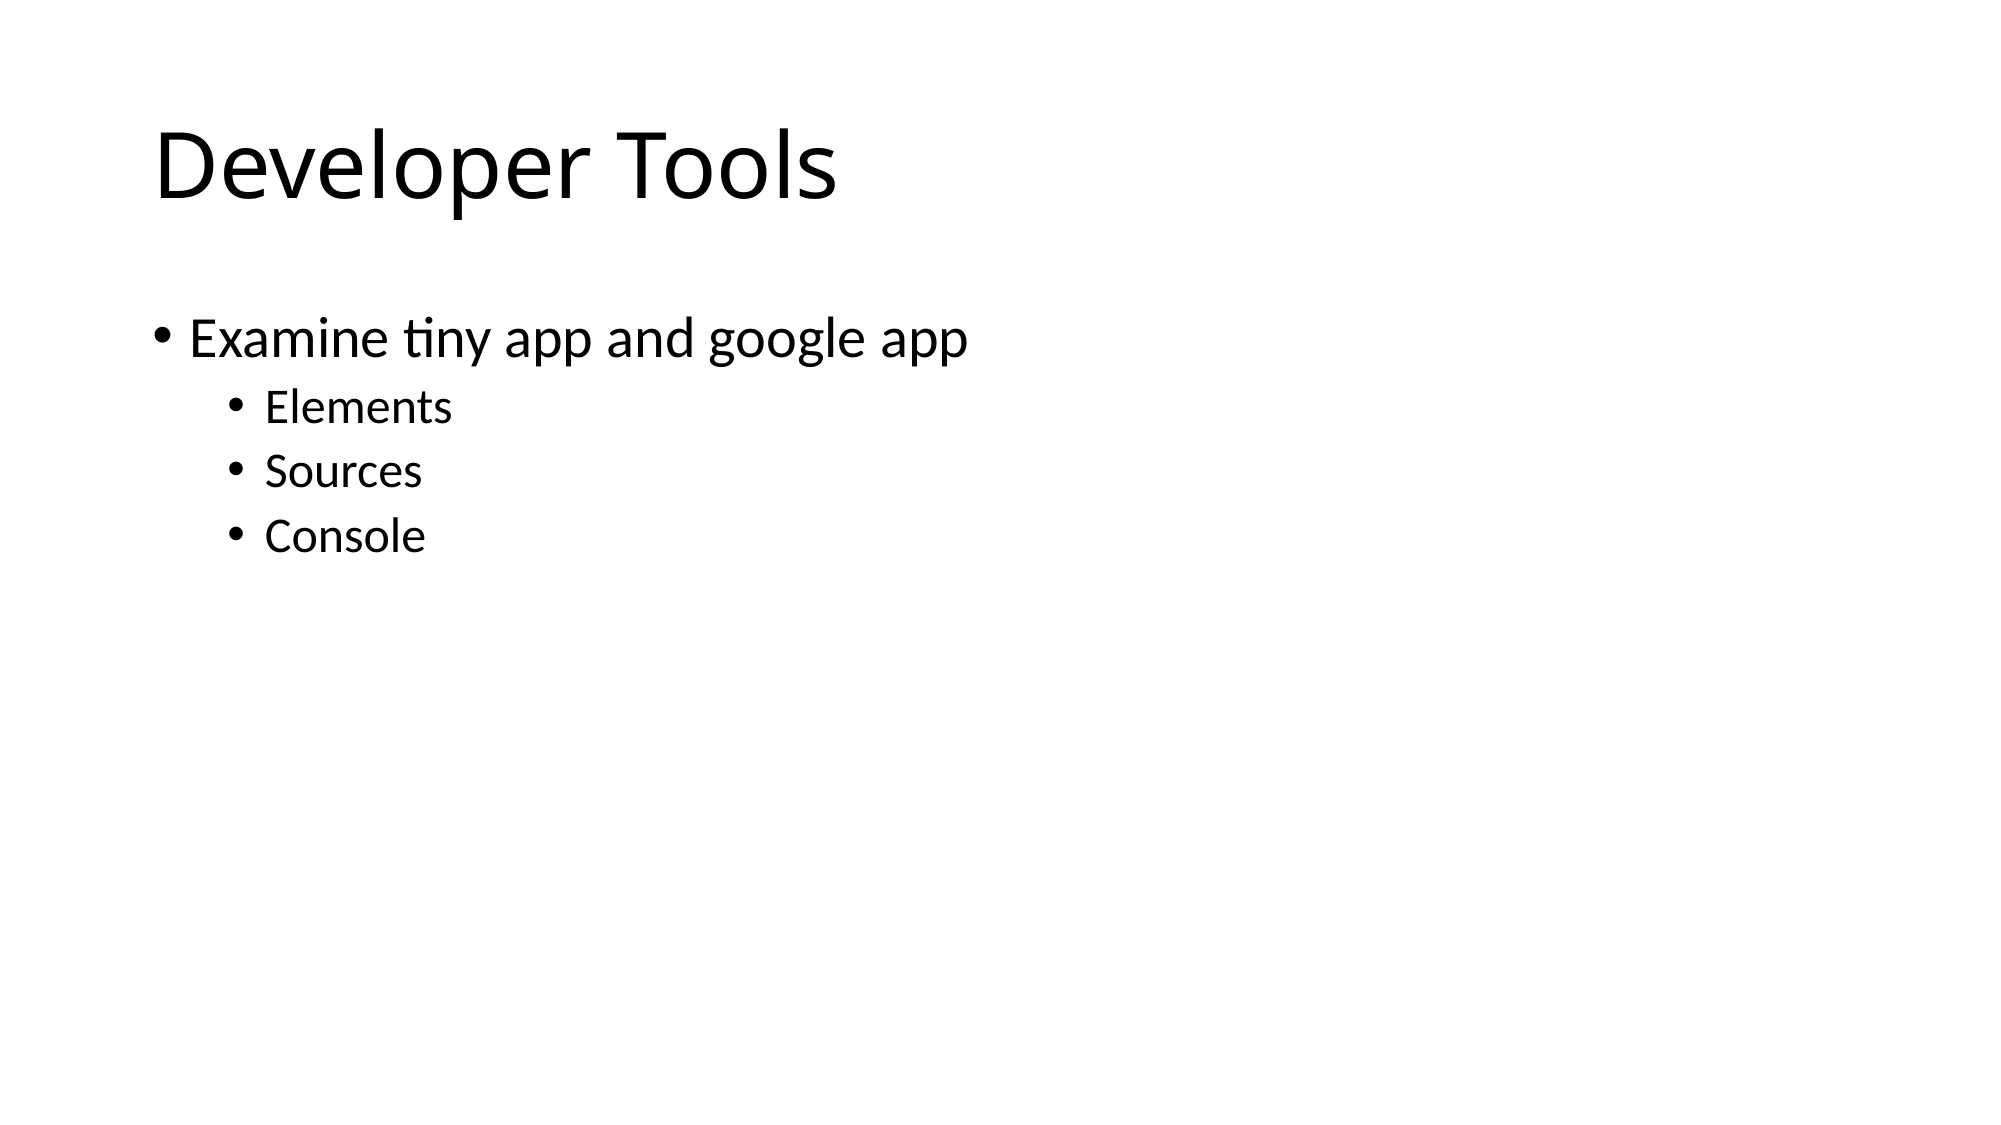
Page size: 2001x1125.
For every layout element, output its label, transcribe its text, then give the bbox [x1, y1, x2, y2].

list Examine tiny app and google app Elements Sources Console [137, 299, 1863, 1014]
title Developer Tools [137, 59, 1863, 278]
